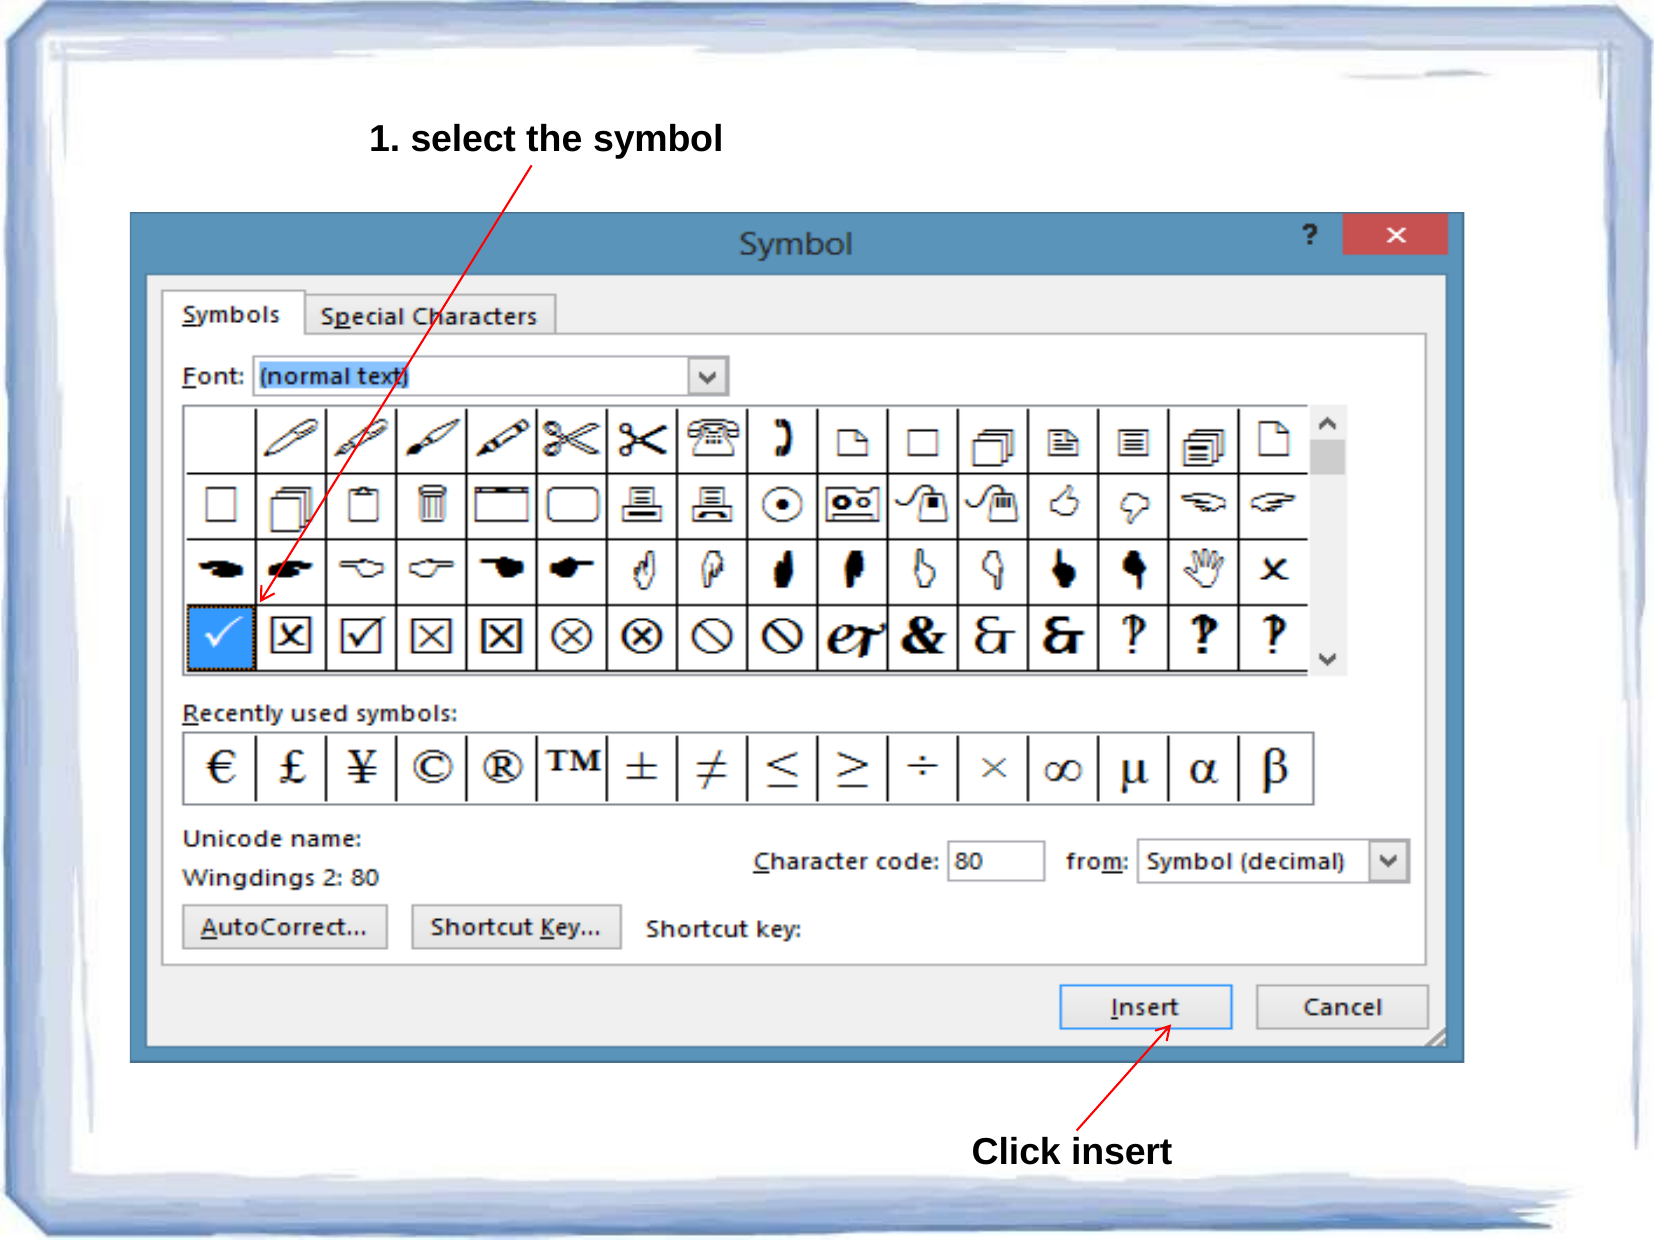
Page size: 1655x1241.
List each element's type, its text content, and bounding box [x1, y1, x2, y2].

text_box 1. select the symbol [367, 111, 727, 159]
picture [0, 0, 1654, 1240]
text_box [129, 164, 1465, 1132]
text_box Click insert [969, 1141, 1176, 1173]
